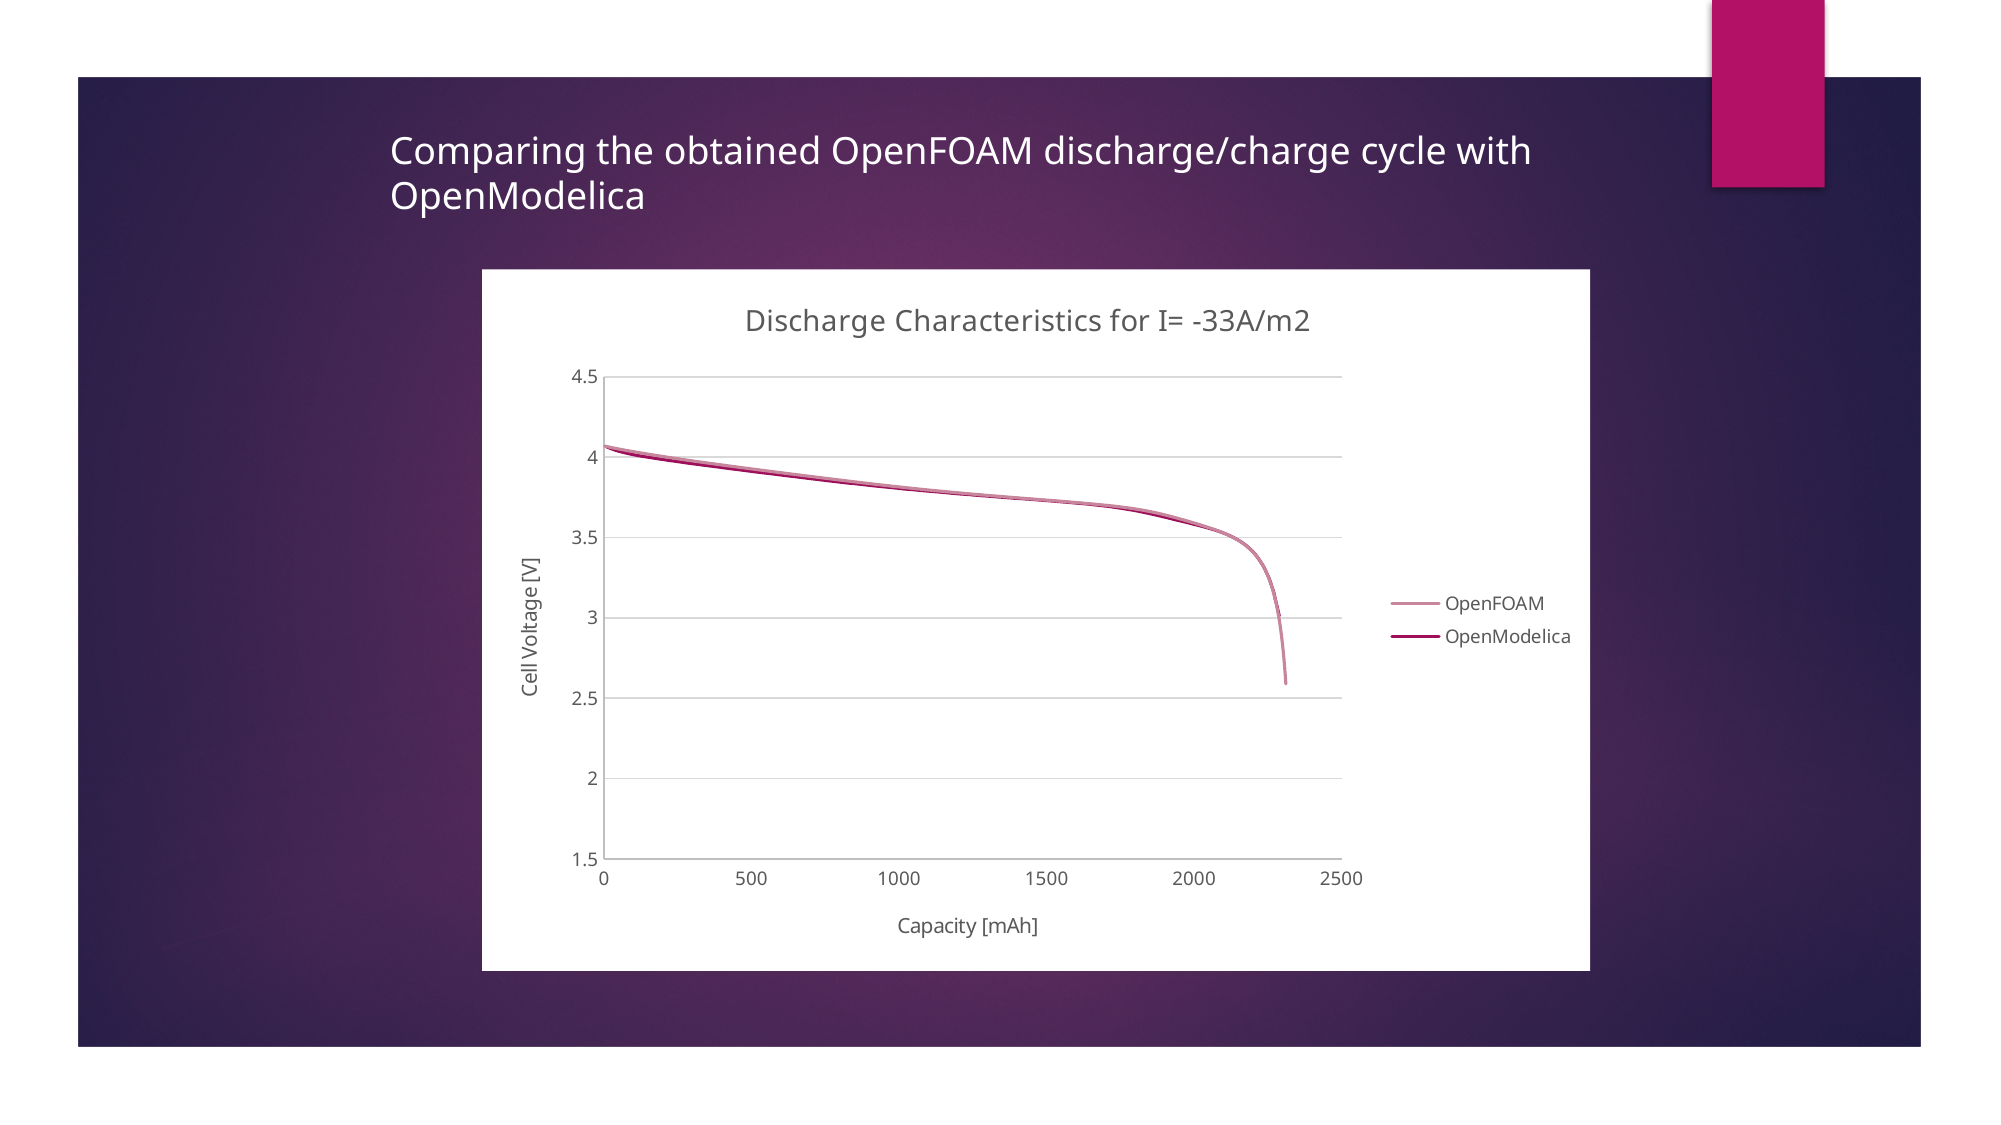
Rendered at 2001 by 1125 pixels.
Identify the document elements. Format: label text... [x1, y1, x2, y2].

text_box Comparing the obtained OpenFOAM discharge/charge cycle with OpenModelica [375, 119, 1640, 225]
chart [481, 269, 1591, 972]
